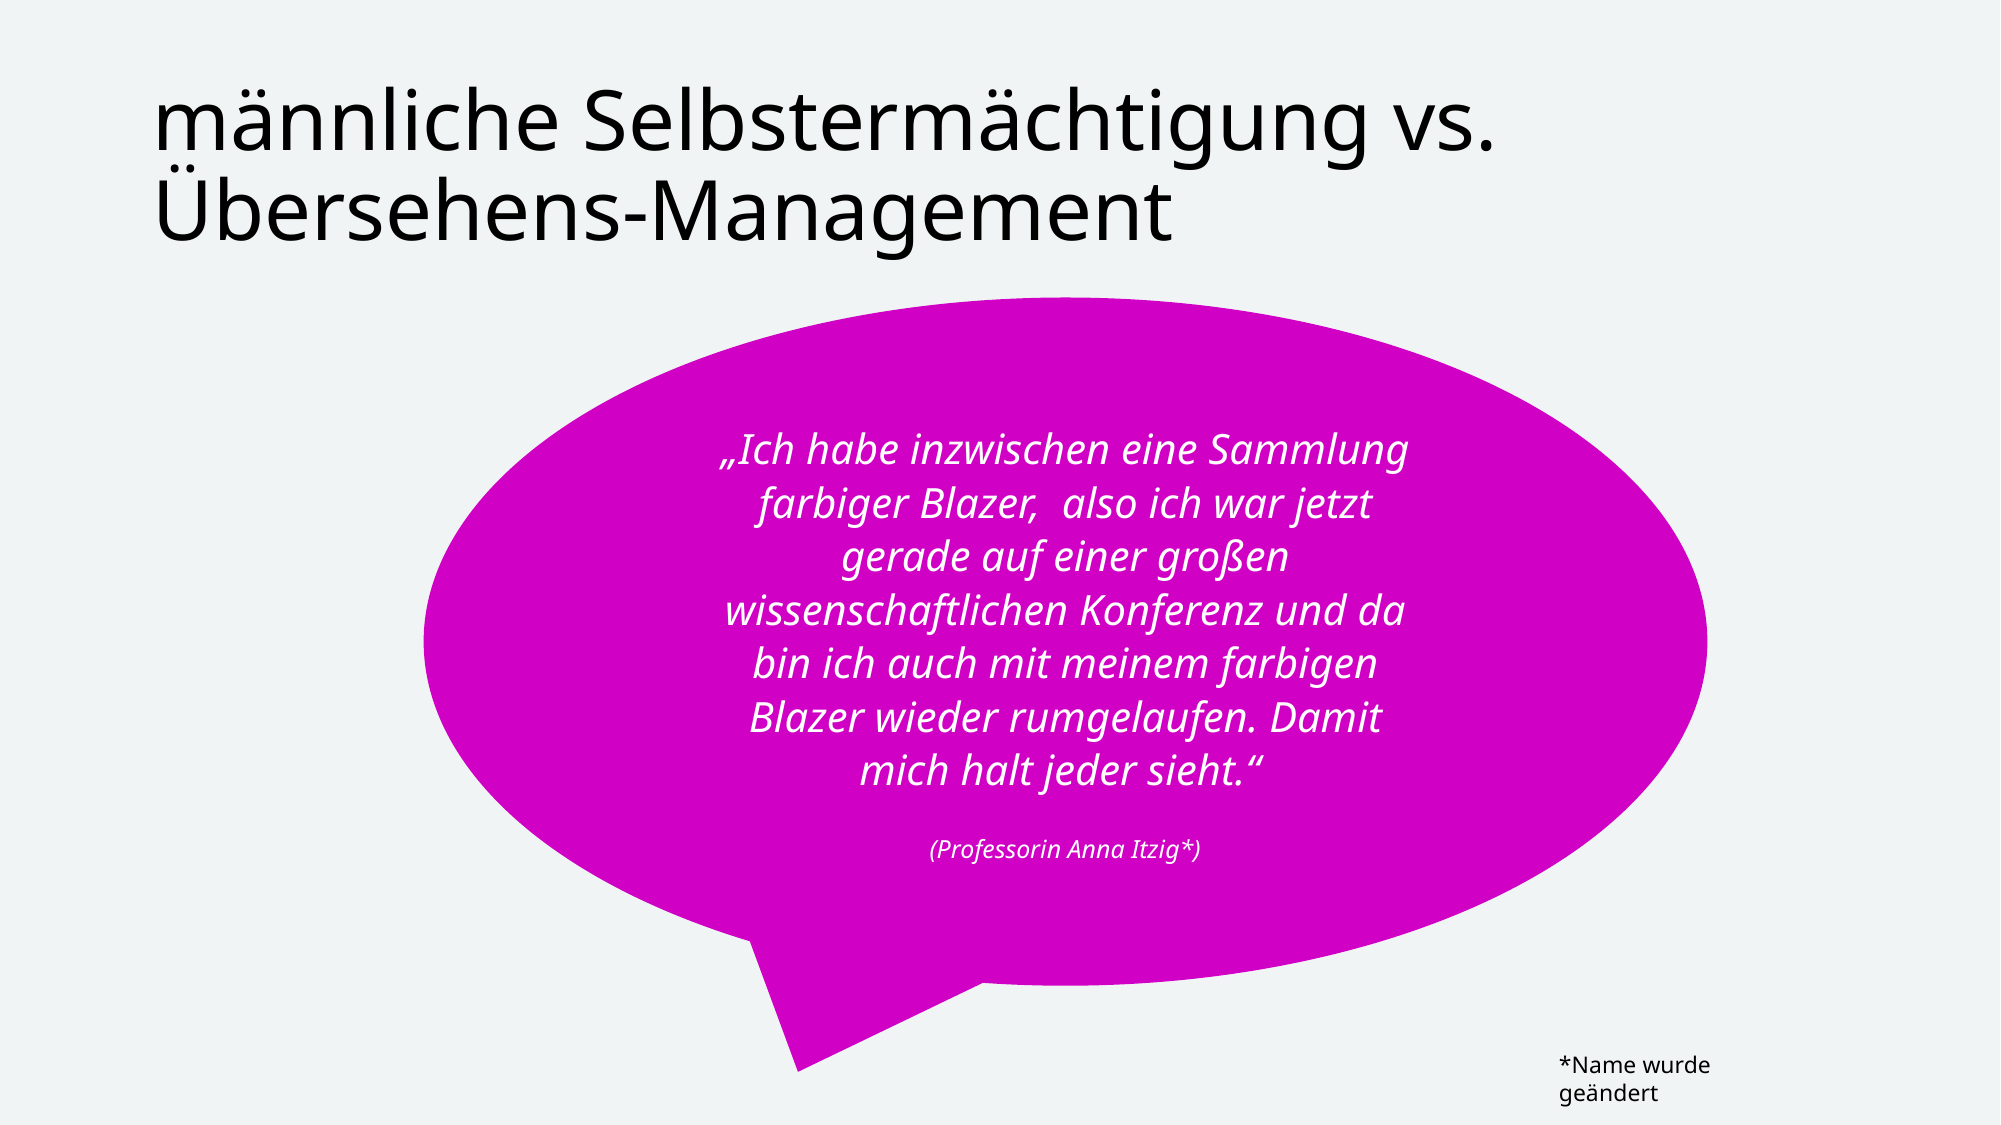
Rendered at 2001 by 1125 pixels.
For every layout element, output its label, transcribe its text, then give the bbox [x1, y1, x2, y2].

title männliche Selbstermächtigung vs. Übersehens-Management [137, 59, 1863, 278]
text_box „Ich habe inzwischen eine Sammlung farbiger Blazer, also ich war jetzt gerade auf einer großen wissenschaftlichen Konferenz und da bin ich auch mit meinem farbigen Blazer wieder rumgelaufen. Damit mich halt jeder sieht.“ (Professorin Anna Itzig*) [423, 297, 1708, 1072]
text_box *Name wurde geändert [1544, 1043, 1827, 1114]
